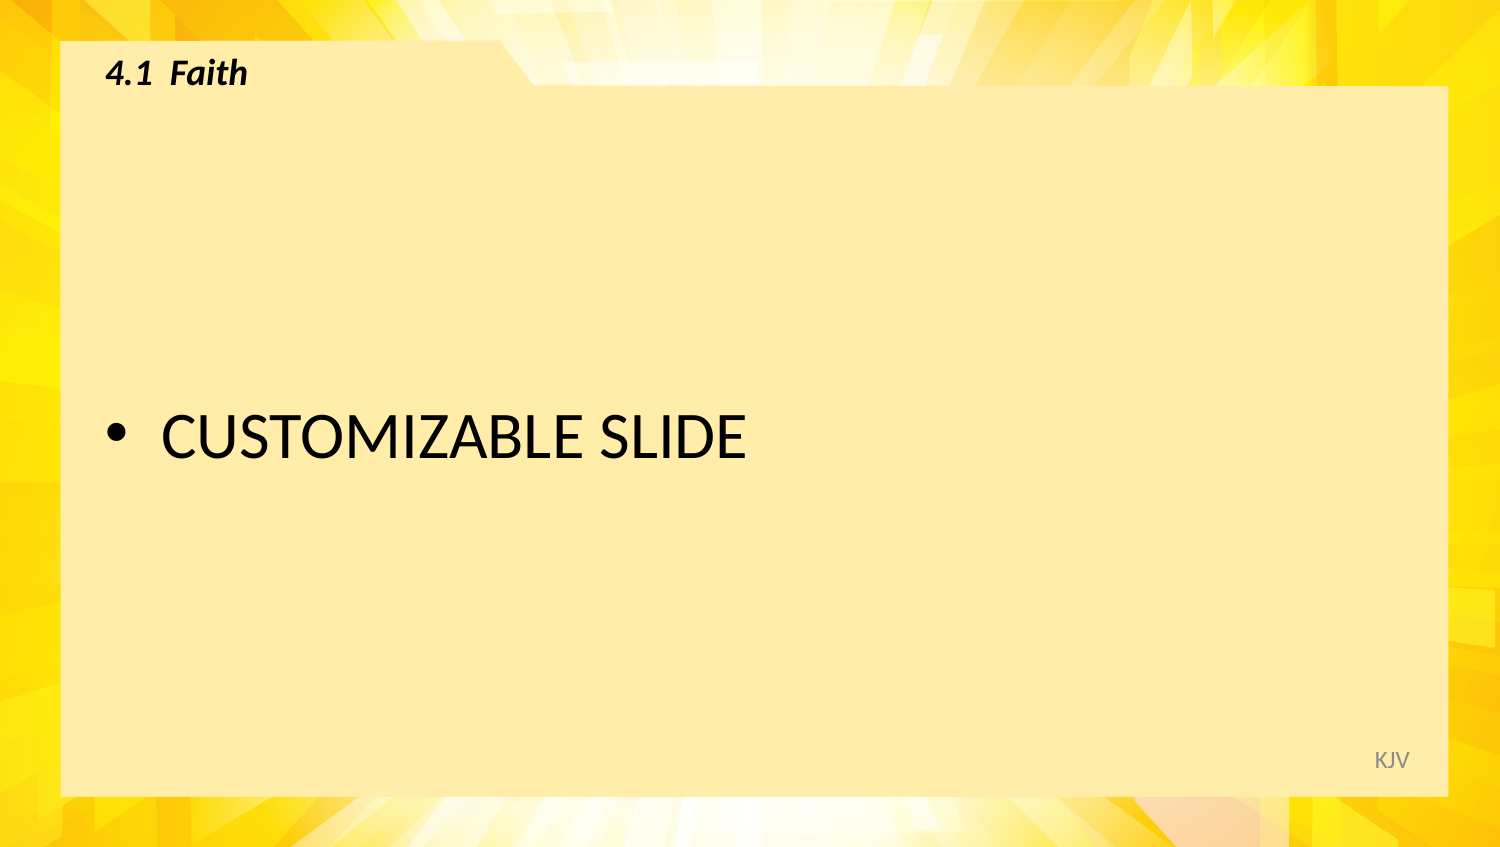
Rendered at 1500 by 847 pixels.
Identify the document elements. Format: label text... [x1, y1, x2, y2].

footer KJV [950, 736, 1425, 782]
picture [0, 0, 1500, 847]
title 4.1 Faith [89, 33, 1420, 108]
list CUSTOMIZABLE SLIDE [89, 141, 1403, 722]
